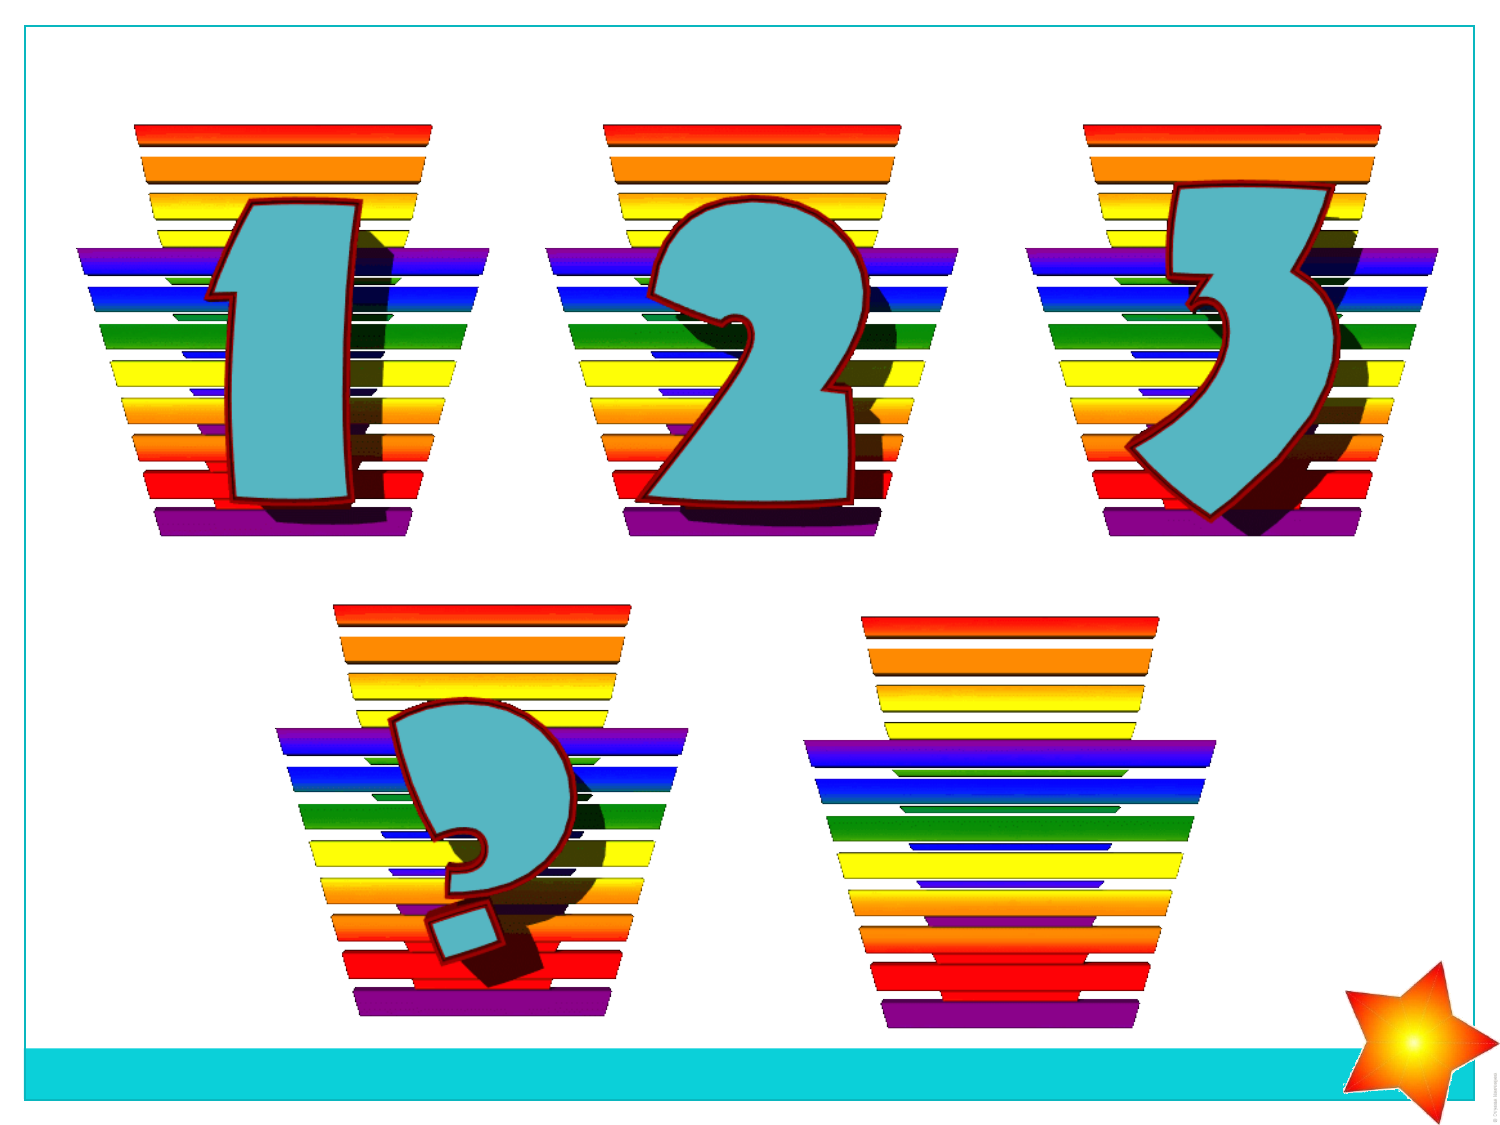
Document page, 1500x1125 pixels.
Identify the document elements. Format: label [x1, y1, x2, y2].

picture [1007, 105, 1458, 556]
picture [784, 597, 1236, 1048]
picture [1342, 960, 1500, 1125]
picture [58, 105, 509, 556]
picture [257, 585, 708, 1037]
picture [527, 105, 978, 556]
